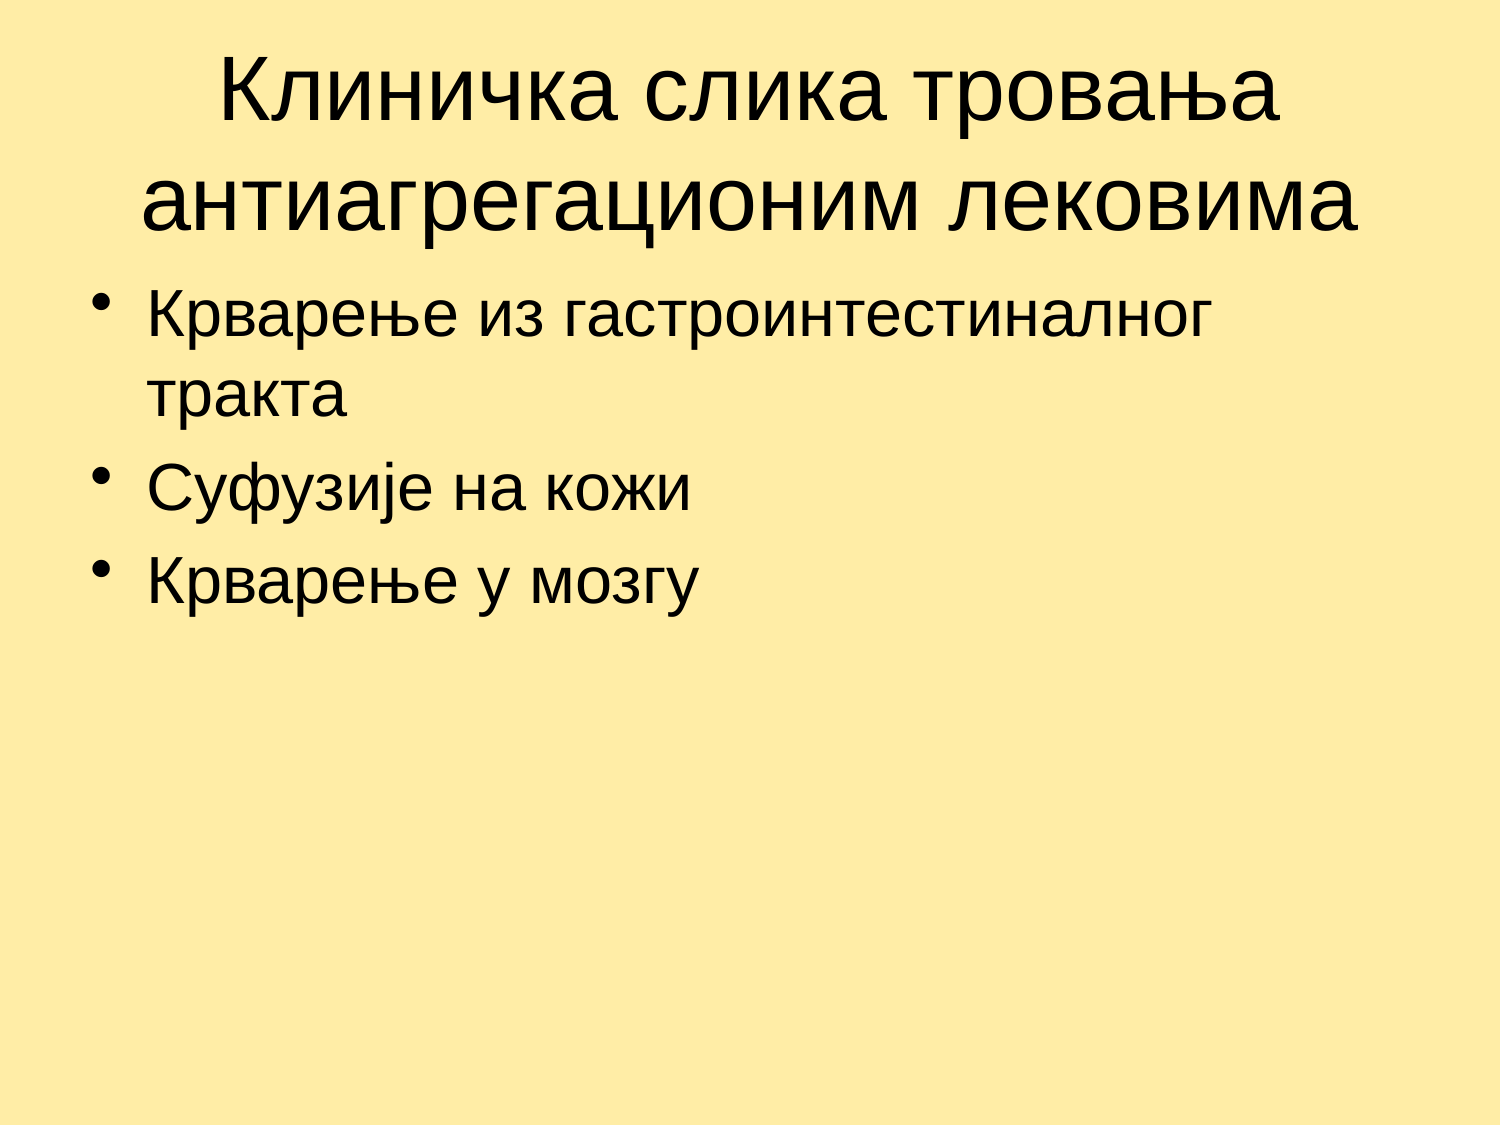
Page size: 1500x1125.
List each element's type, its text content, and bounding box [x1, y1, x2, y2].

list Крварење из гастроинтестиналног тракта Суфузије на кожи Крварење у мозгу [74, 262, 1426, 1006]
title Клиничка слика тровања антиагрегационим лековима [74, 44, 1426, 233]
